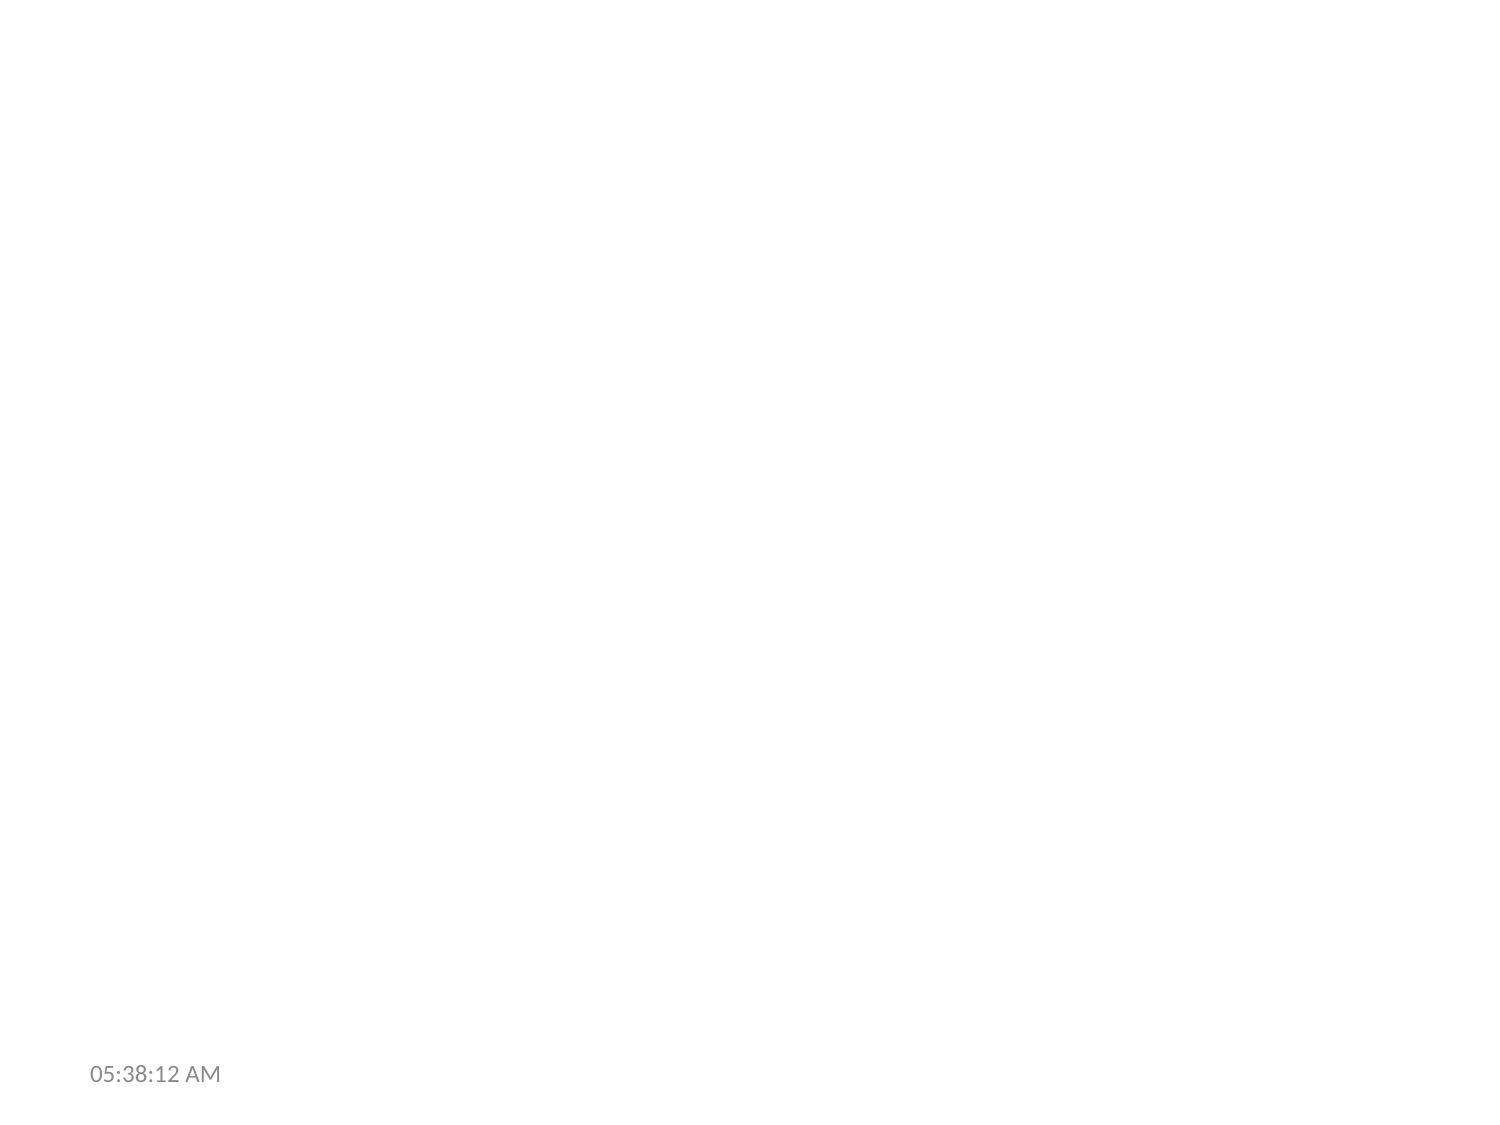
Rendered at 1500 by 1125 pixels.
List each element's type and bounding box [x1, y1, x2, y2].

slide_number [75, 1042, 425, 1103]
